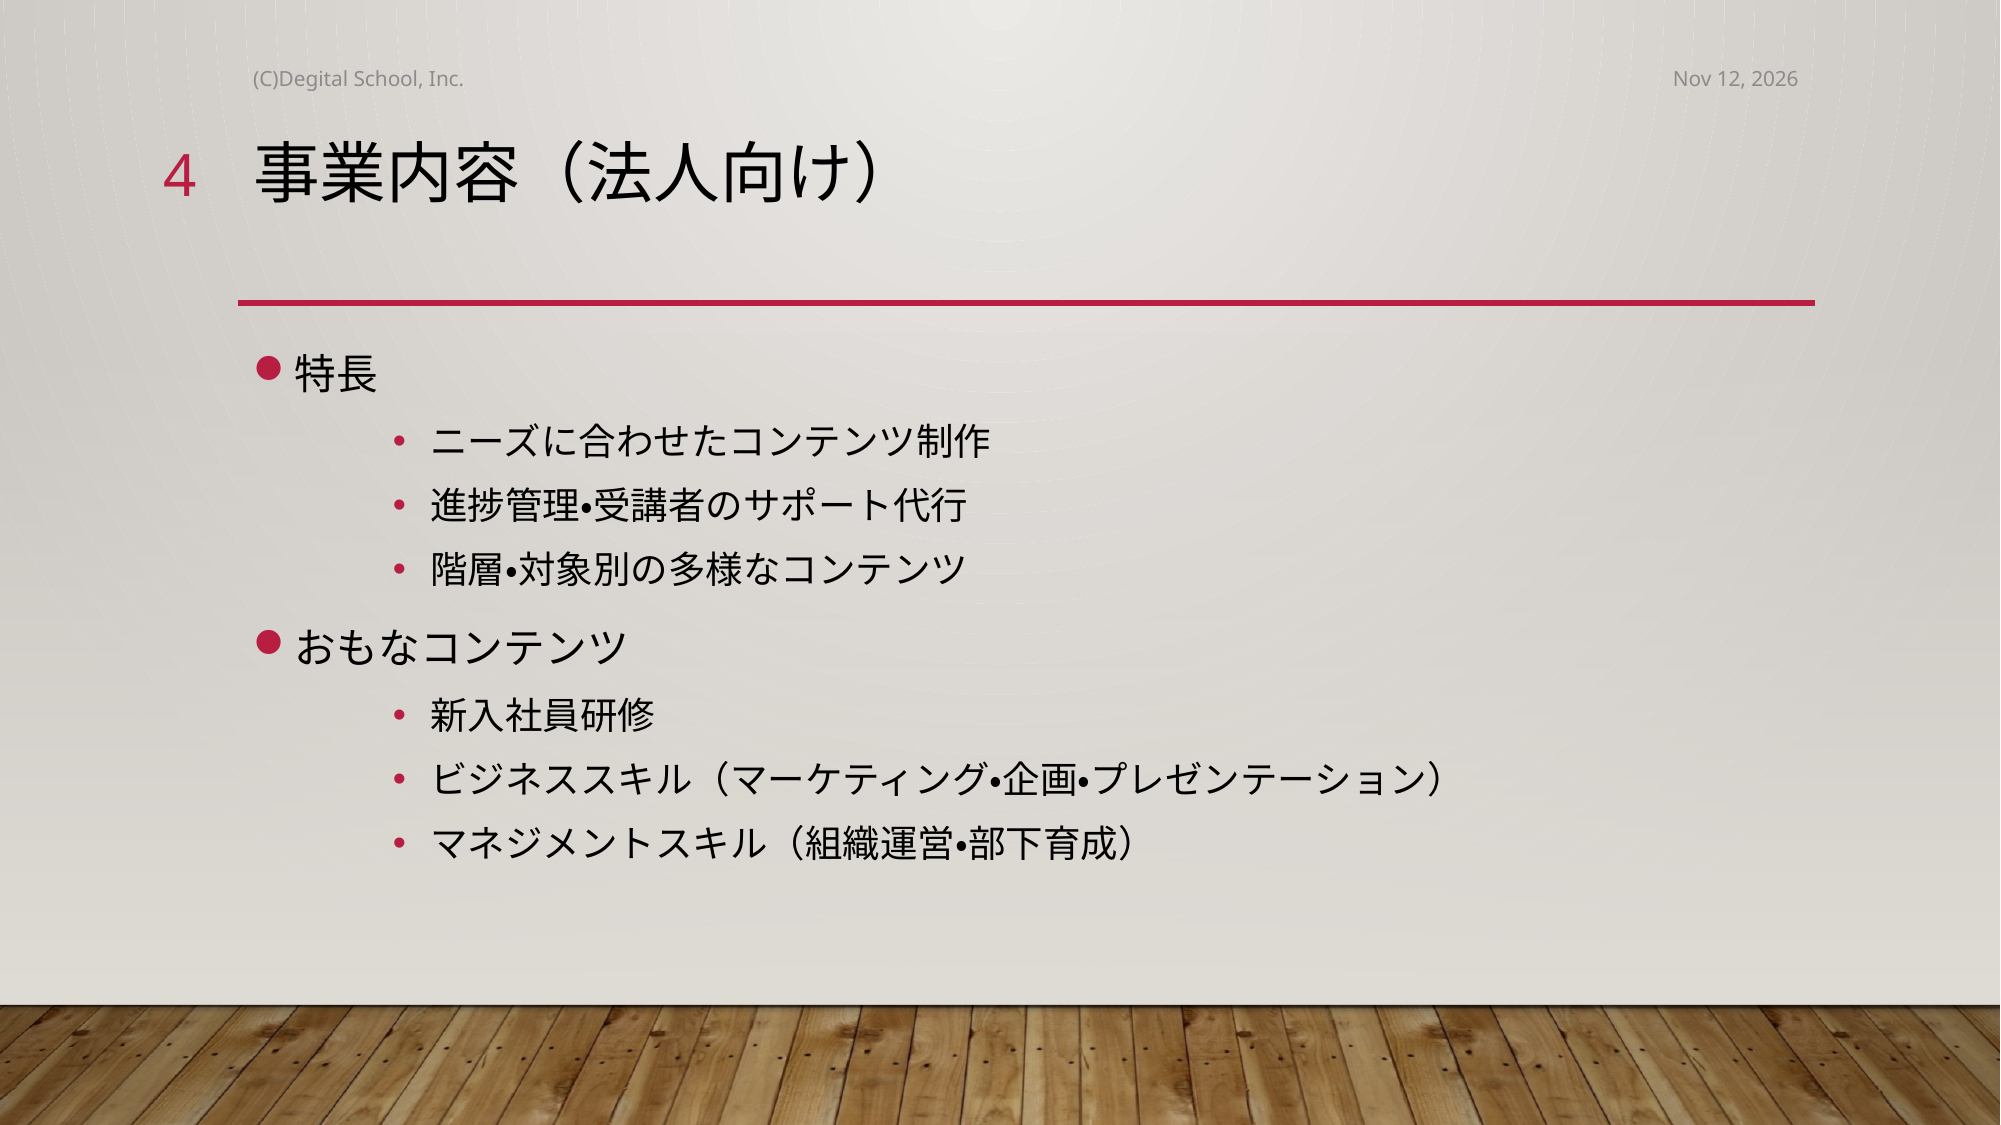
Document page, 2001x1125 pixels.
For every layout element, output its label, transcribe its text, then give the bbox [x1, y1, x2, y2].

footer (C)Degital School, Inc. [238, 54, 1213, 105]
title 事業内容（法人向け） [238, 131, 1814, 305]
slide_number 4 [78, 131, 212, 214]
picture [0, 1005, 2000, 1125]
list 特長 ニーズに合わせたコンテンツ制作 進捗管理・受講者のサポート代行 階層・対象別の多様なコンテンツ おもなコンテンツ 新入社員研修 ビジネススキル（マーケティング・企画・プレゼンテーション） マネジメントスキル（組織運営・部下育成） [238, 330, 1814, 897]
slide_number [1239, 54, 1814, 105]
